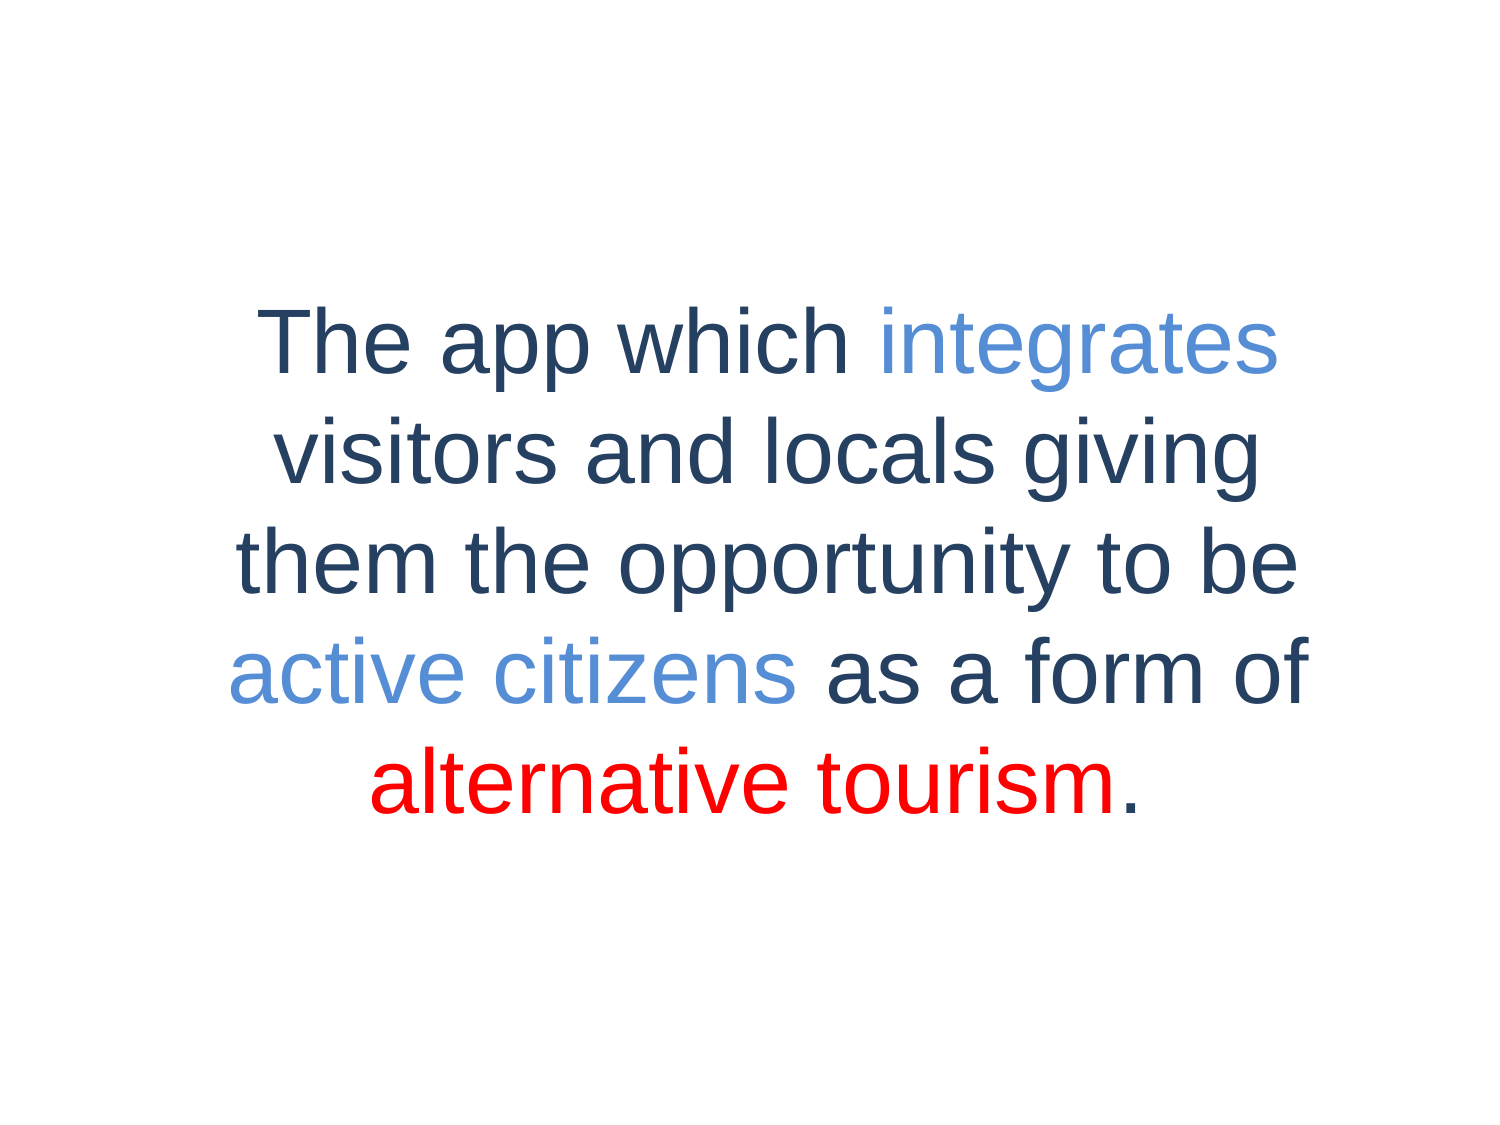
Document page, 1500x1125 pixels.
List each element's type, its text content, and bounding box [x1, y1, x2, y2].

text_box The app which integrates visitors and locals giving them the opportunity to be active citizens as a form of alternative tourism. [187, 274, 1350, 840]
